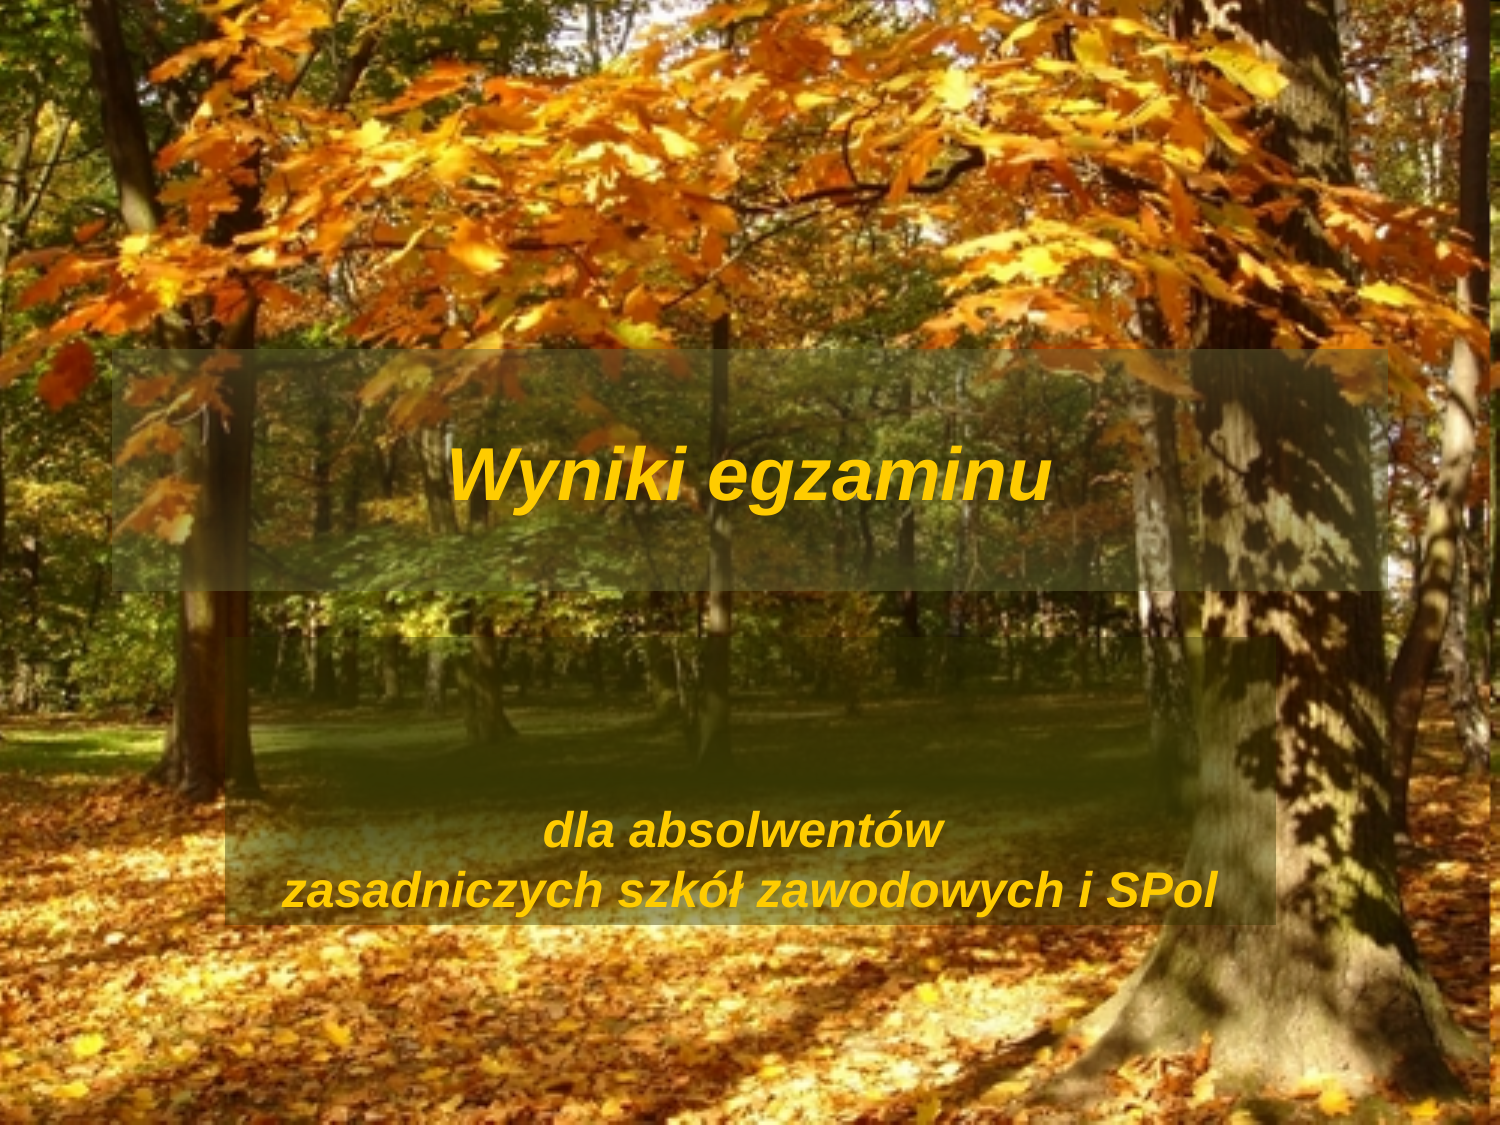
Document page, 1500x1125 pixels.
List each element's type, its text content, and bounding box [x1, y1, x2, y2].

title Wyniki egzaminu [112, 349, 1388, 591]
subtitle dla absolwentów zasadniczych szkół zawodowych i SPol [224, 637, 1276, 926]
picture [0, 0, 1500, 1125]
